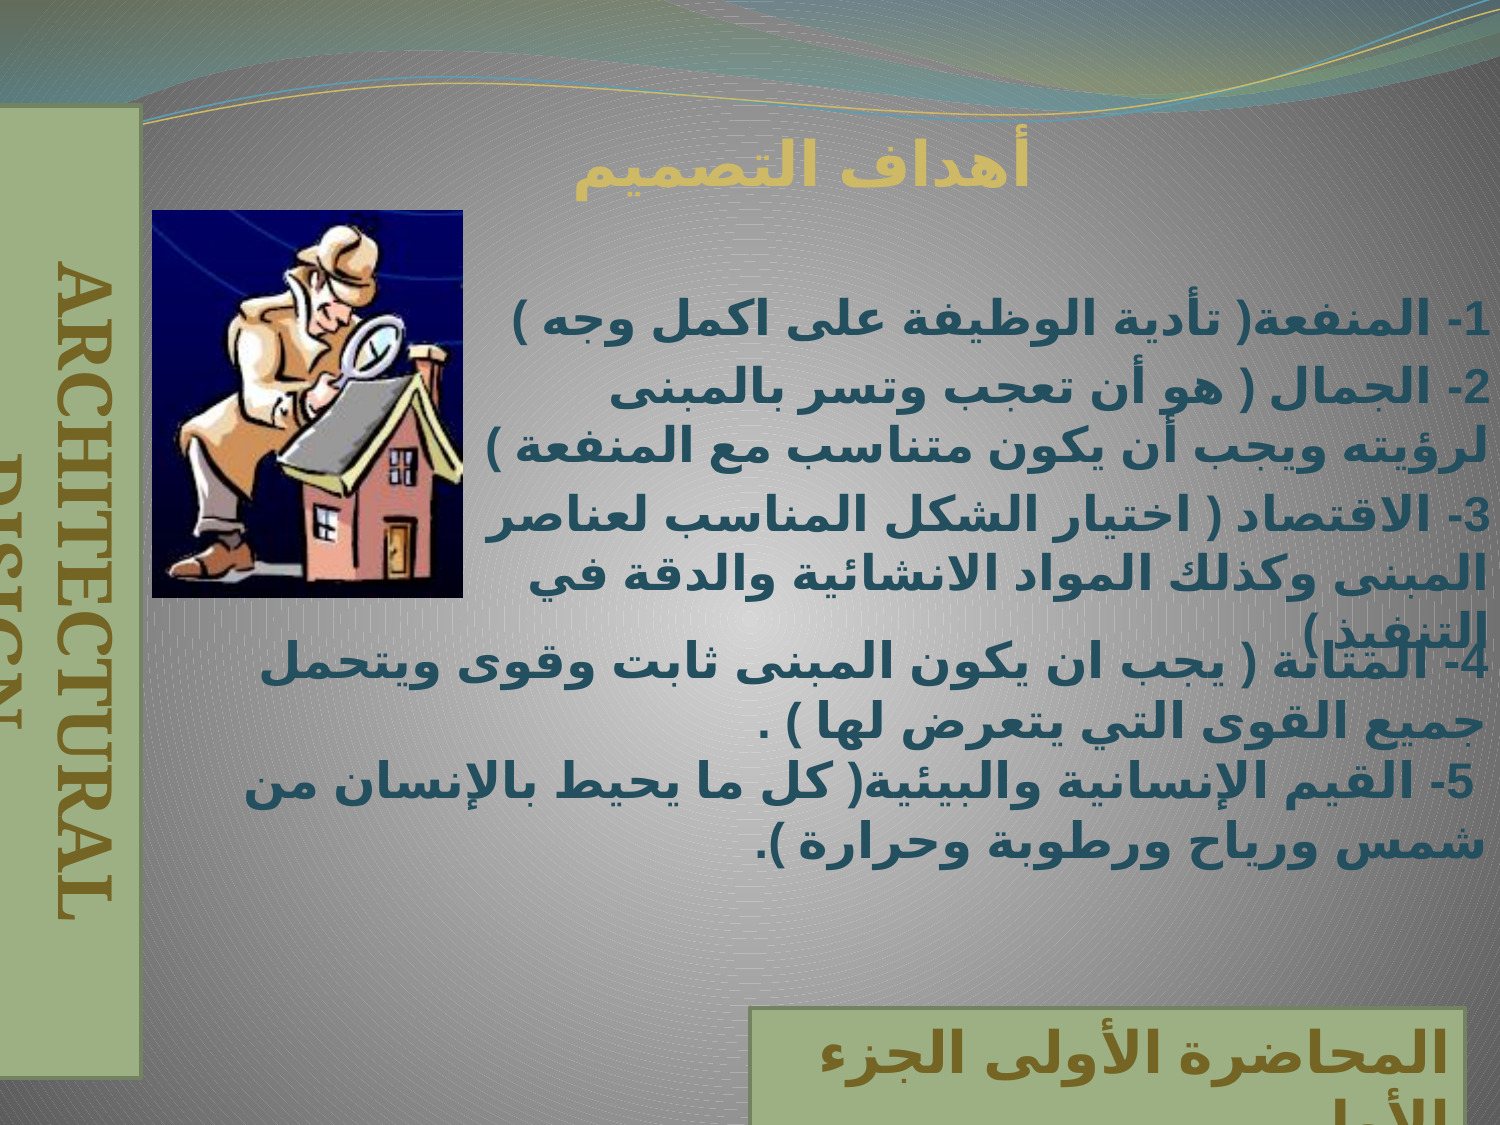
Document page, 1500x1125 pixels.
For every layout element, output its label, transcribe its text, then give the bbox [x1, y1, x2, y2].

picture [152, 210, 463, 598]
table_cell داخلى [462, 278, 470, 607]
list 1- المنفعة( تأدية الوظيفة على اكمل وجه ) 2- الجمال ( هو أن تعجب وتسر بالمبنى لرؤيته ويجب أن يكون متناسب مع المنفعة ) 3- الاقتصاد ( اختيار الشكل المناسب لعناصر المبنى وكذلك المواد الانشائية والدقة في التنفيذ ) [462, 278, 1500, 621]
text_box المحاضرة الأولى الجزء الأول [748, 1006, 1467, 1125]
title أهداف التصميم [562, 70, 1043, 200]
text_box 4- المتانة ( يجب ان يكون المبنى ثابت وقوى ويتحمل جميع القوى التي يتعرض لها ) . 5- القيم الإنسانية والبيئية( كل ما يحيط بالإنسان من شمس ورياح ورطوبة وحرارة ). [167, 621, 1500, 937]
text_box Architectural Disign [0, 103, 143, 1080]
